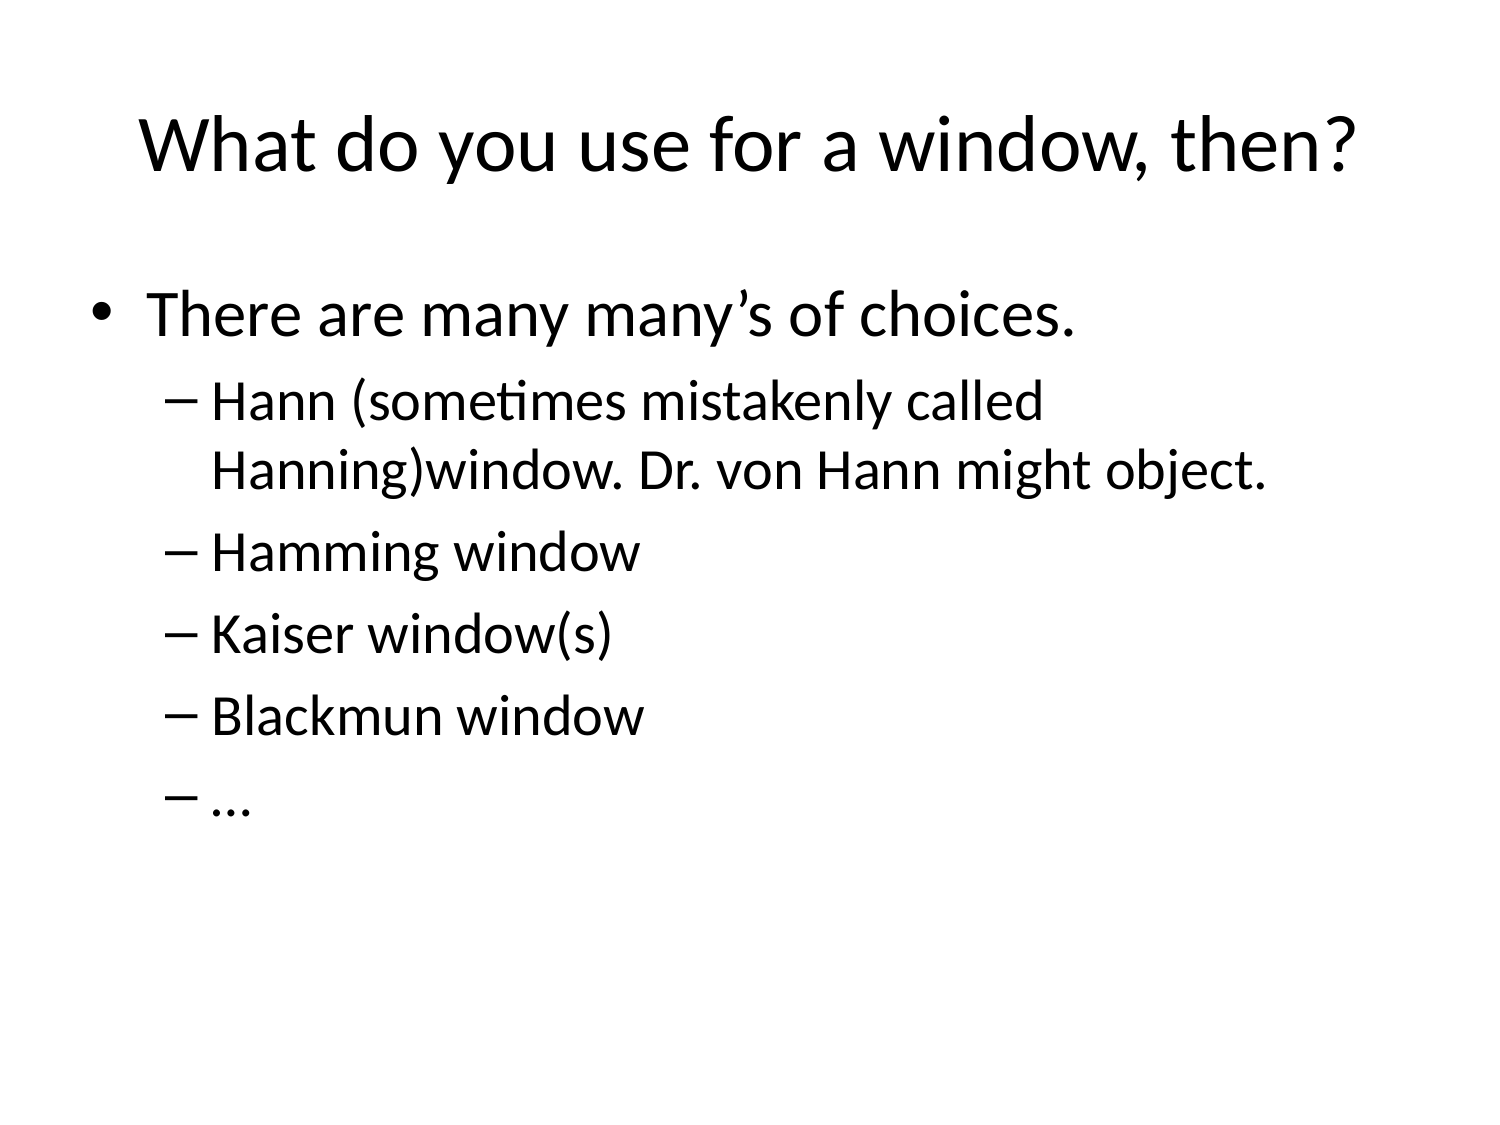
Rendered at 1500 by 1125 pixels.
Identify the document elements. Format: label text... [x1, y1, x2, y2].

title What do you use for a window, then? [75, 45, 1425, 233]
list There are many many’s of choices. Hann (sometimes mistakenly called Hanning)window. Dr. von Hann might object. Hamming window Kaiser window(s) Blackmun window … [75, 262, 1425, 1005]
